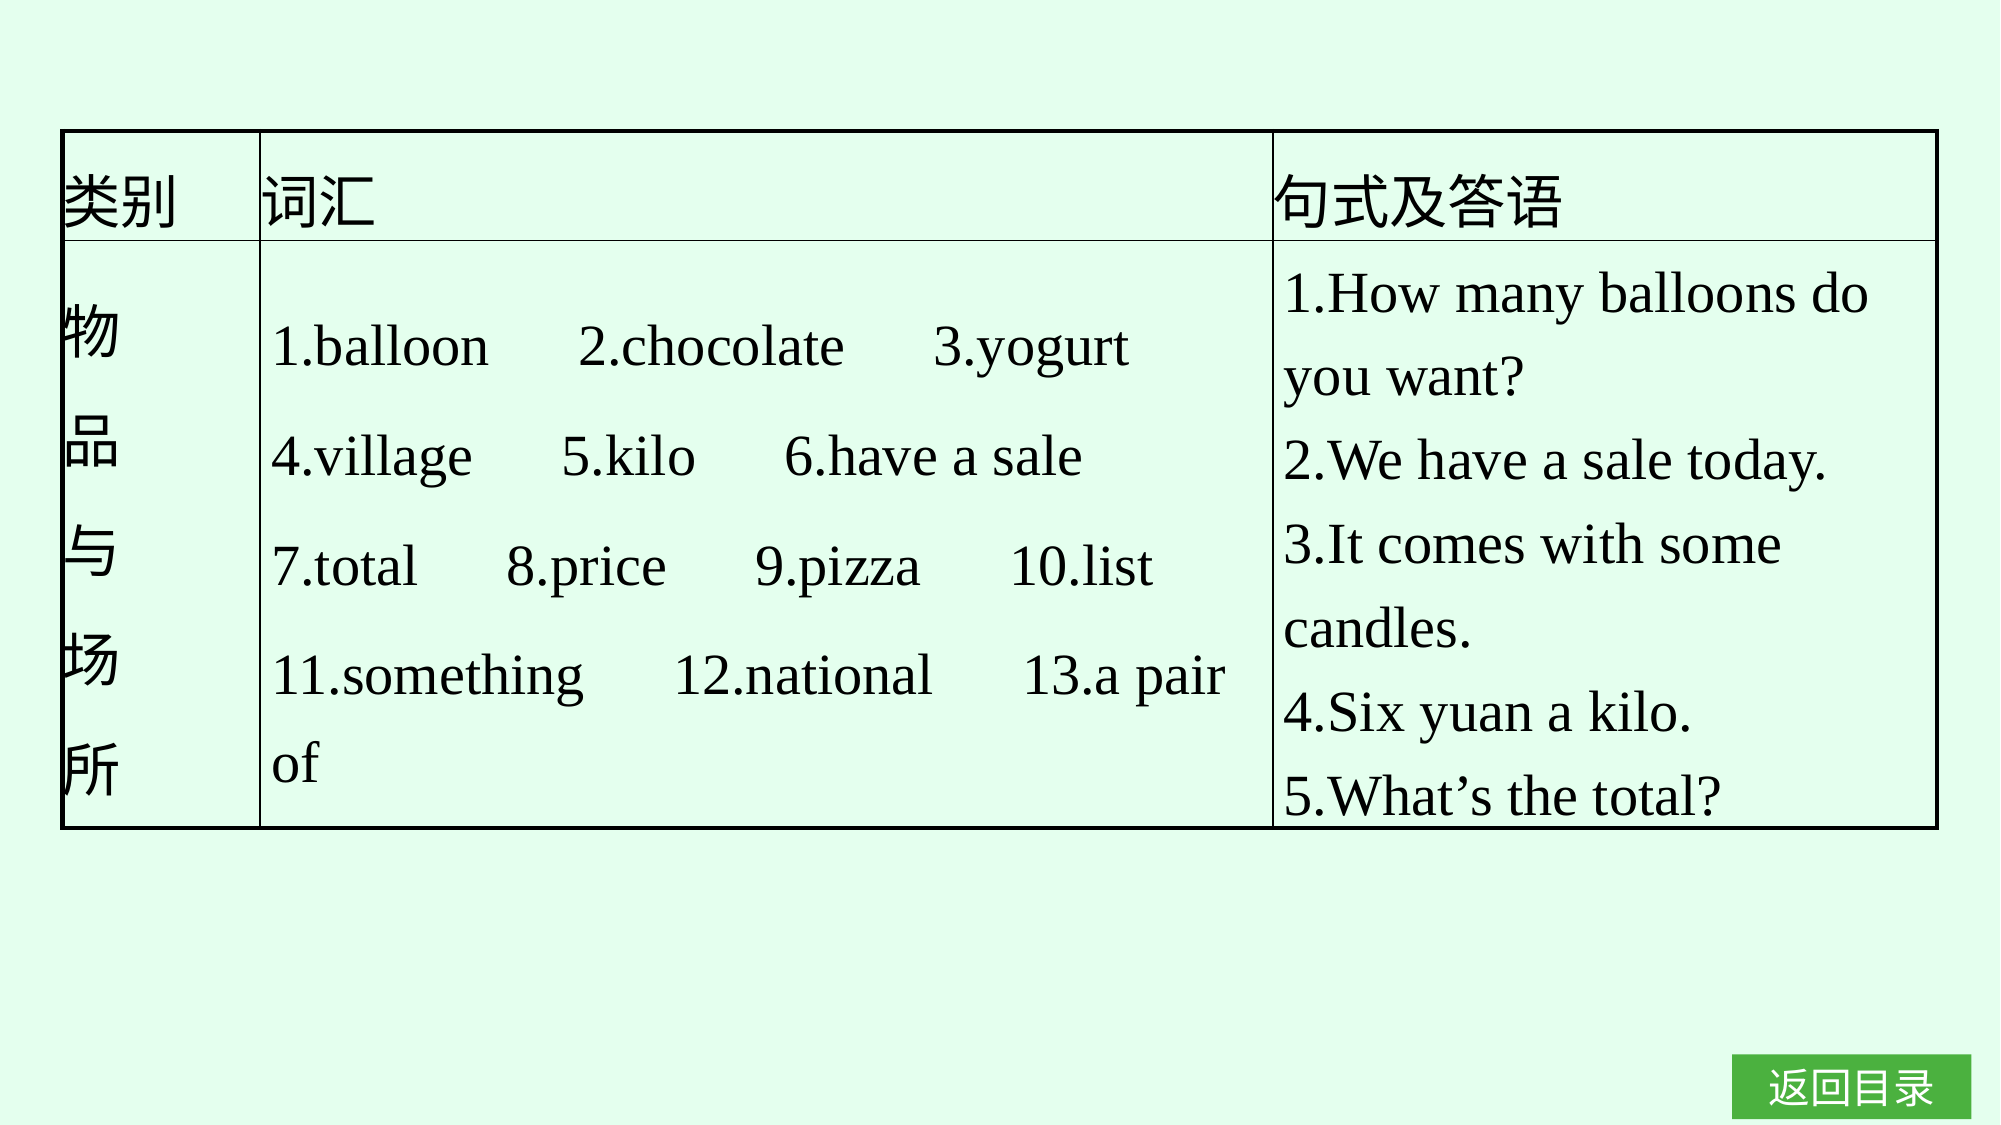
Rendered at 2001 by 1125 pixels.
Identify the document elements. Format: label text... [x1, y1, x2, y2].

table_header 词汇 [261, 133, 1272, 240]
table_cell 物 品 与 场 所 [65, 241, 259, 826]
table_cell 1.How many balloons do you want? 2.We have a sale today. 3.It comes with some candles. 4.Six yuan a kilo. 5.What’s the total? [1274, 241, 1935, 826]
table_header 类别 [65, 133, 259, 240]
table_header 句式及答语 [1274, 133, 1935, 240]
table_cell 1.balloon 2.chocolate 3.yogurt 4.village 5.kilo 6.have a sale 7.total 8.price 9.pizza 10.list 11.something 12.national 13.a pair of [261, 241, 1272, 826]
